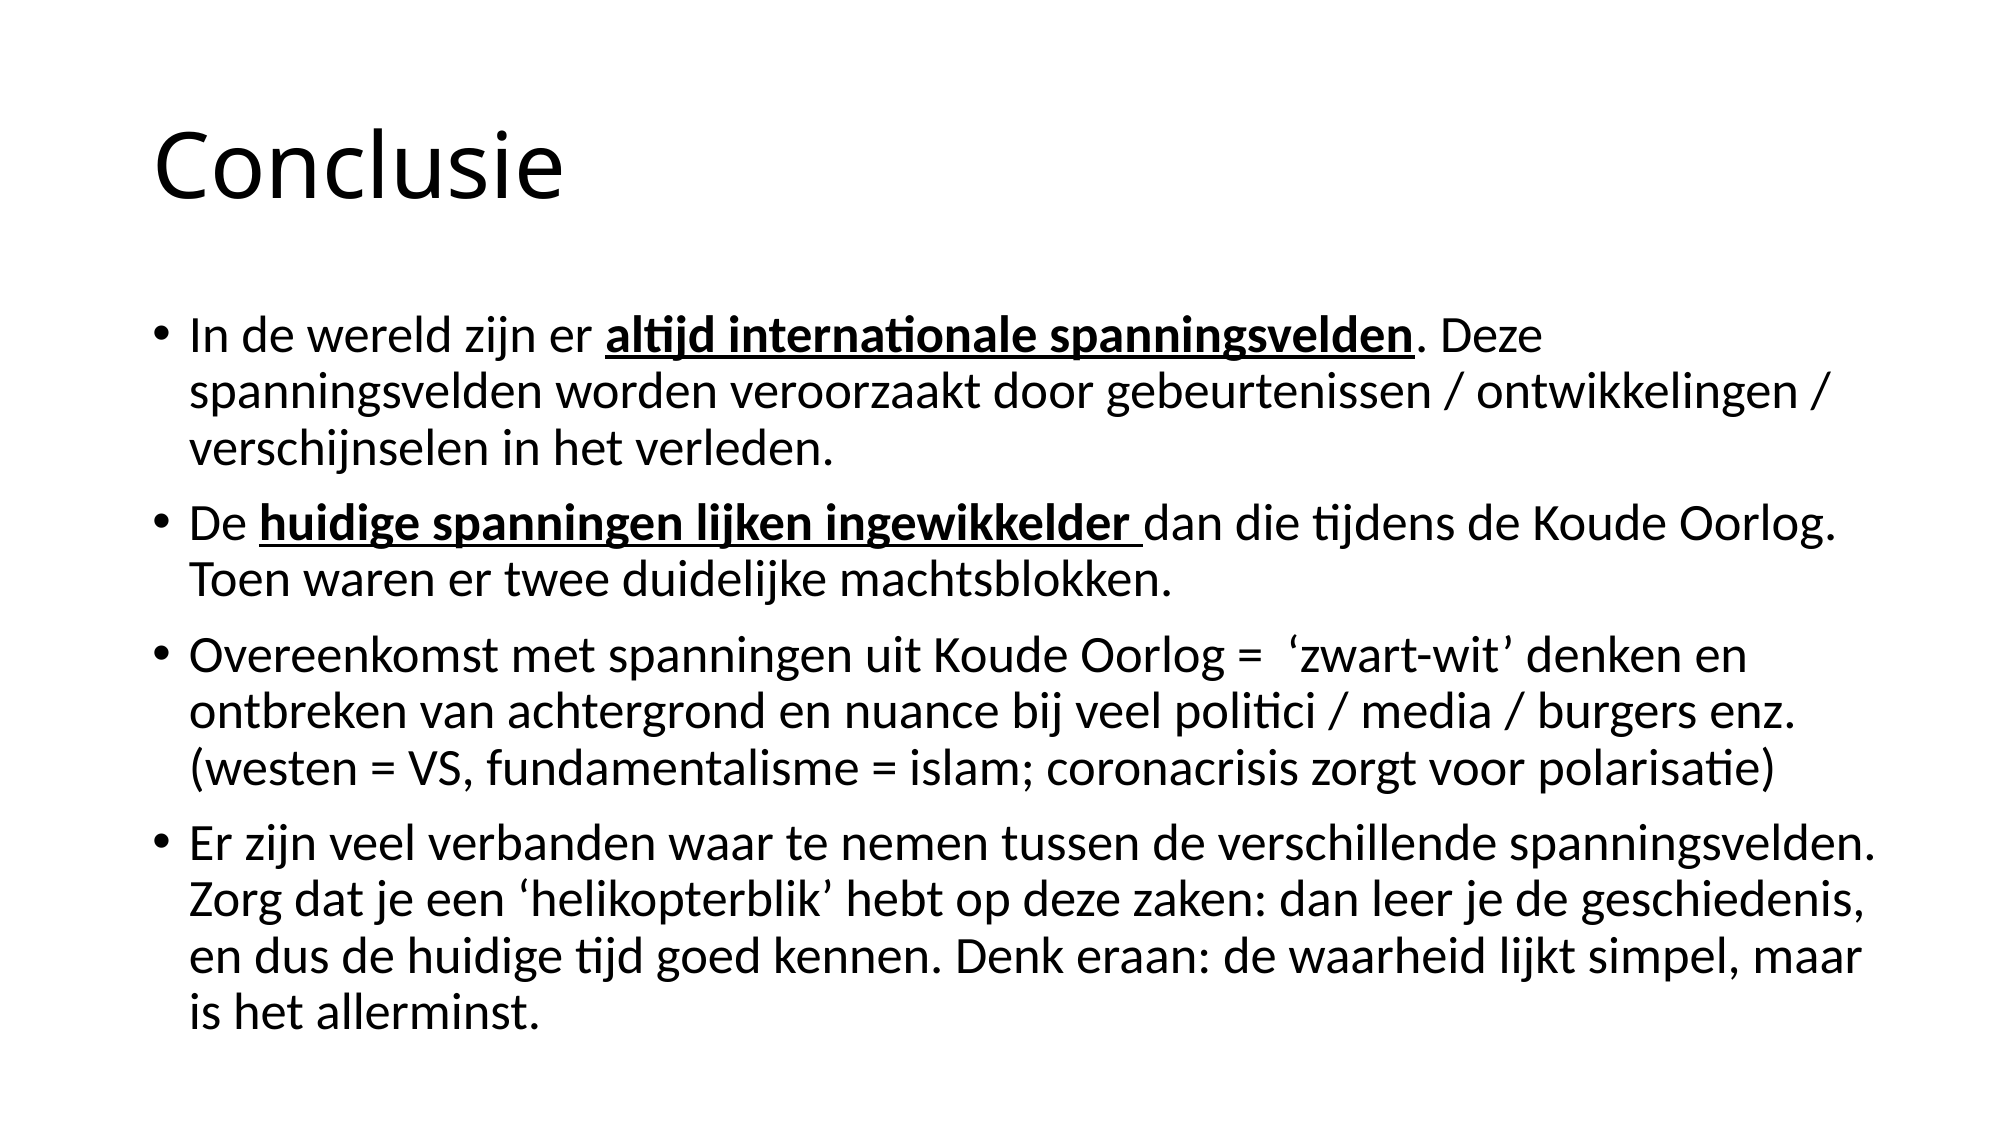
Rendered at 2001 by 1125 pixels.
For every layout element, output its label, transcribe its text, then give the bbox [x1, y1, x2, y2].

list In de wereld zijn er altijd internationale spanningsvelden. Deze spanningsvelden worden veroorzaakt door gebeurtenissen / ontwikkelingen / verschijnselen in het verleden. De huidige spanningen lijken ingewikkelder dan die tijdens de Koude Oorlog. Toen waren er twee duidelijke machtsblokken. Overeenkomst met spanningen uit Koude Oorlog = ‘zwart-wit’ denken en ontbreken van achtergrond en nuance bij veel politici / media / burgers enz. (westen = VS, fundamentalisme = islam; coronacrisis zorgt voor polarisatie) Er zijn veel verbanden waar te nemen tussen de verschillende spanningsvelden. Zorg dat je een ‘helikopterblik’ hebt op deze zaken: dan leer je de geschiedenis, en dus de huidige tijd goed kennen. Denk eraan: de waarheid lijkt simpel, maar is het allerminst. [137, 299, 1898, 1053]
title Conclusie [137, 59, 1863, 278]
